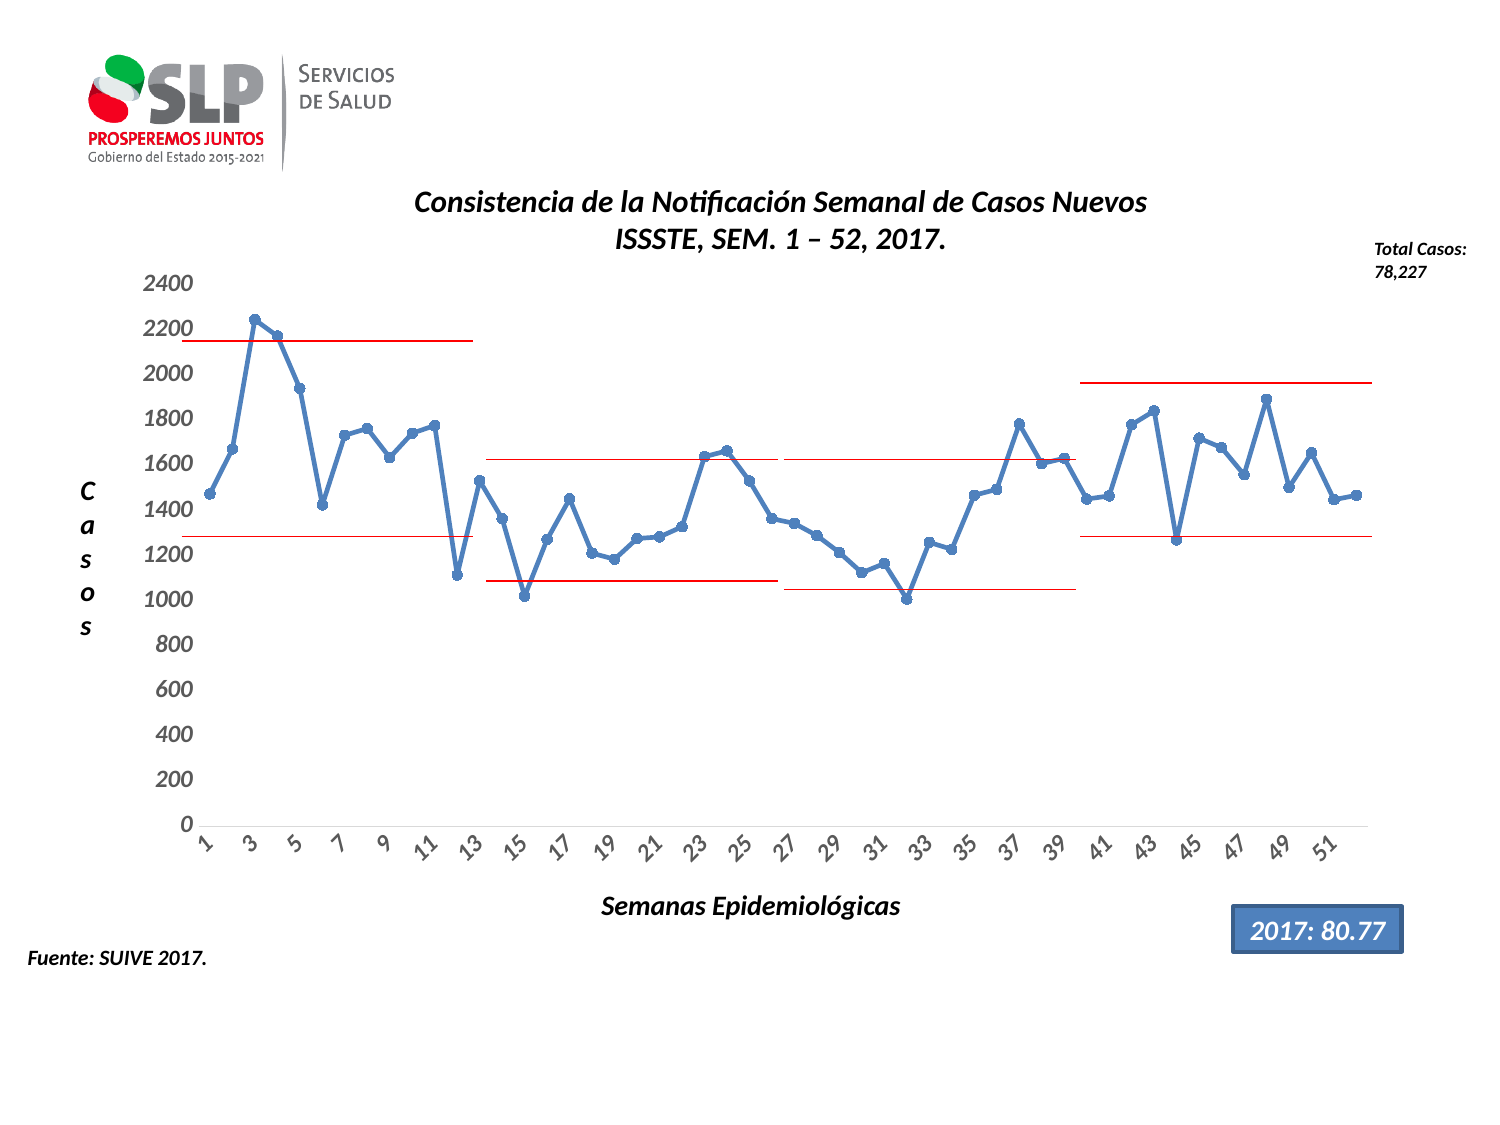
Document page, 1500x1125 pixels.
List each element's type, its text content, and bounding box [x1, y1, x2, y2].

chart [116, 260, 1394, 881]
picture [88, 54, 394, 172]
text_box Consistencia de la Notificación Semanal de Casos Nuevos ISSSTE, SEM. 1 – 52, 2017. [202, 173, 1360, 258]
text_box 2017: 80.77 [1231, 904, 1404, 954]
text_box Fuente: SUIVE 2017. [12, 936, 328, 977]
text_box Total Casos: 78,227 [1359, 229, 1496, 290]
text_box Casos [65, 465, 102, 649]
text_box Semanas Epidemiológicas [420, 889, 1088, 929]
